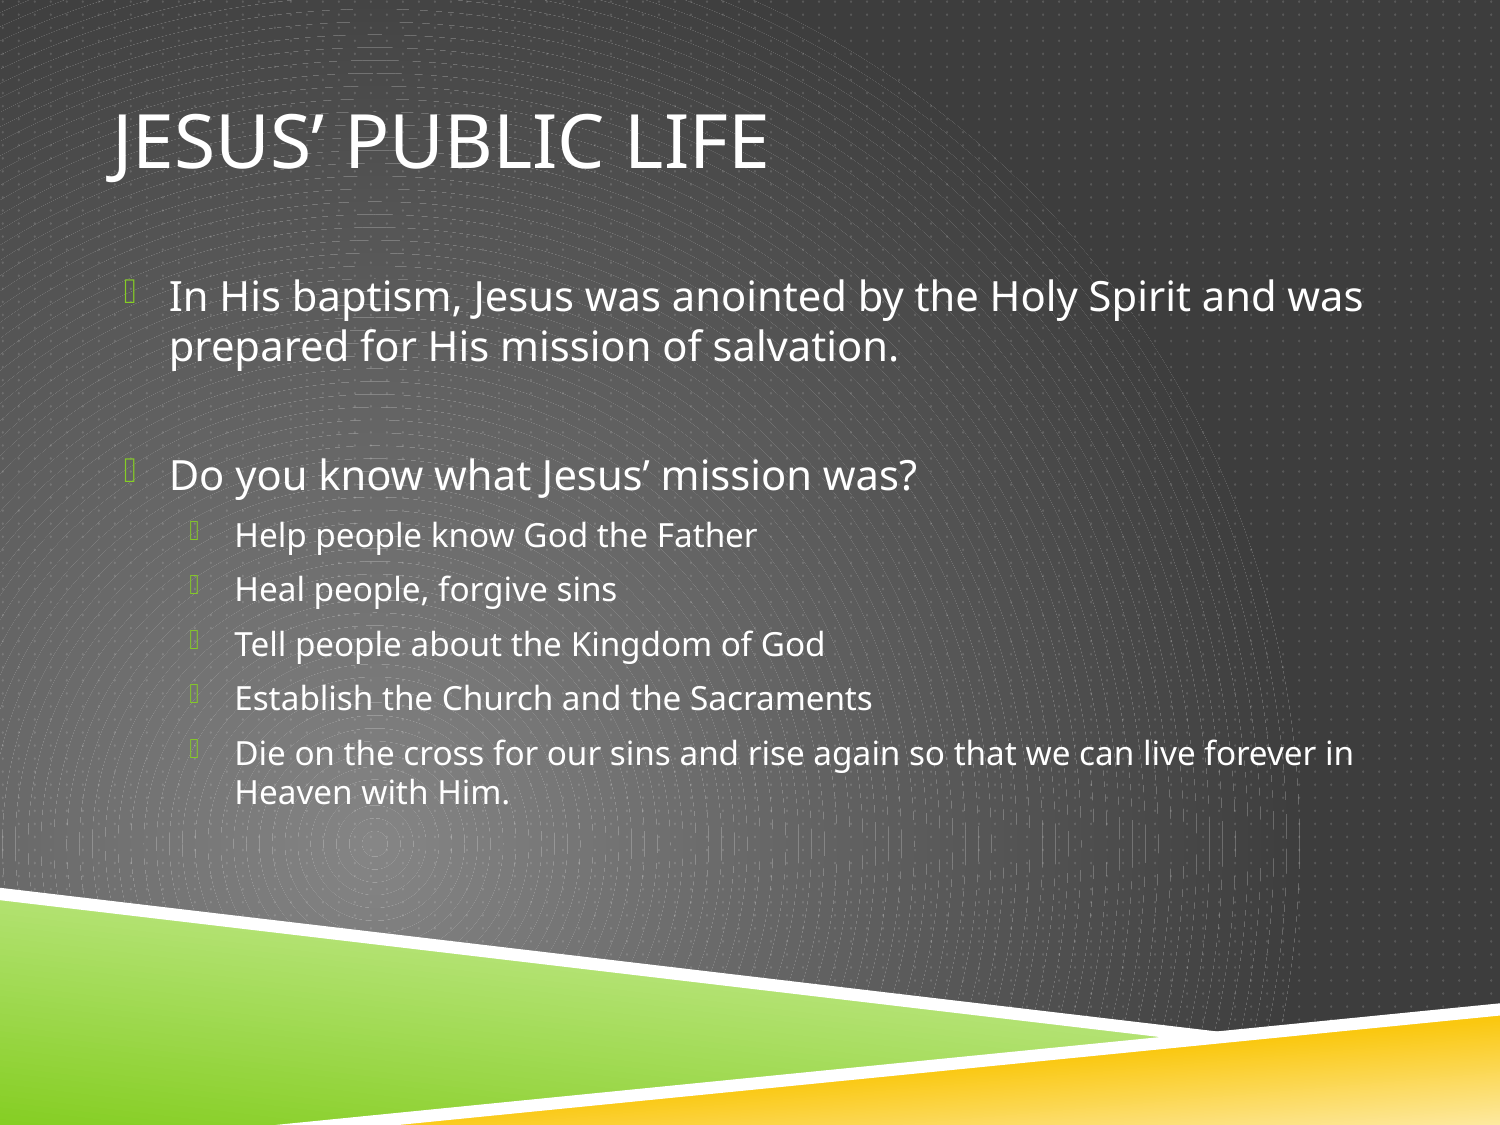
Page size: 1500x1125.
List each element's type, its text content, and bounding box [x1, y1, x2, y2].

list In His baptism, Jesus was anointed by the Holy Spirit and was prepared for His mission of salvation. Do you know what Jesus’ mission was? Help people know God the Father Heal people, forgive sins Tell people about the Kingdom of God Establish the Church and the Sacraments Die on the cross for our sins and rise again so that we can live forever in Heaven with Him. [112, 262, 1388, 875]
title Jesus’ Public Life [112, 45, 1388, 233]
